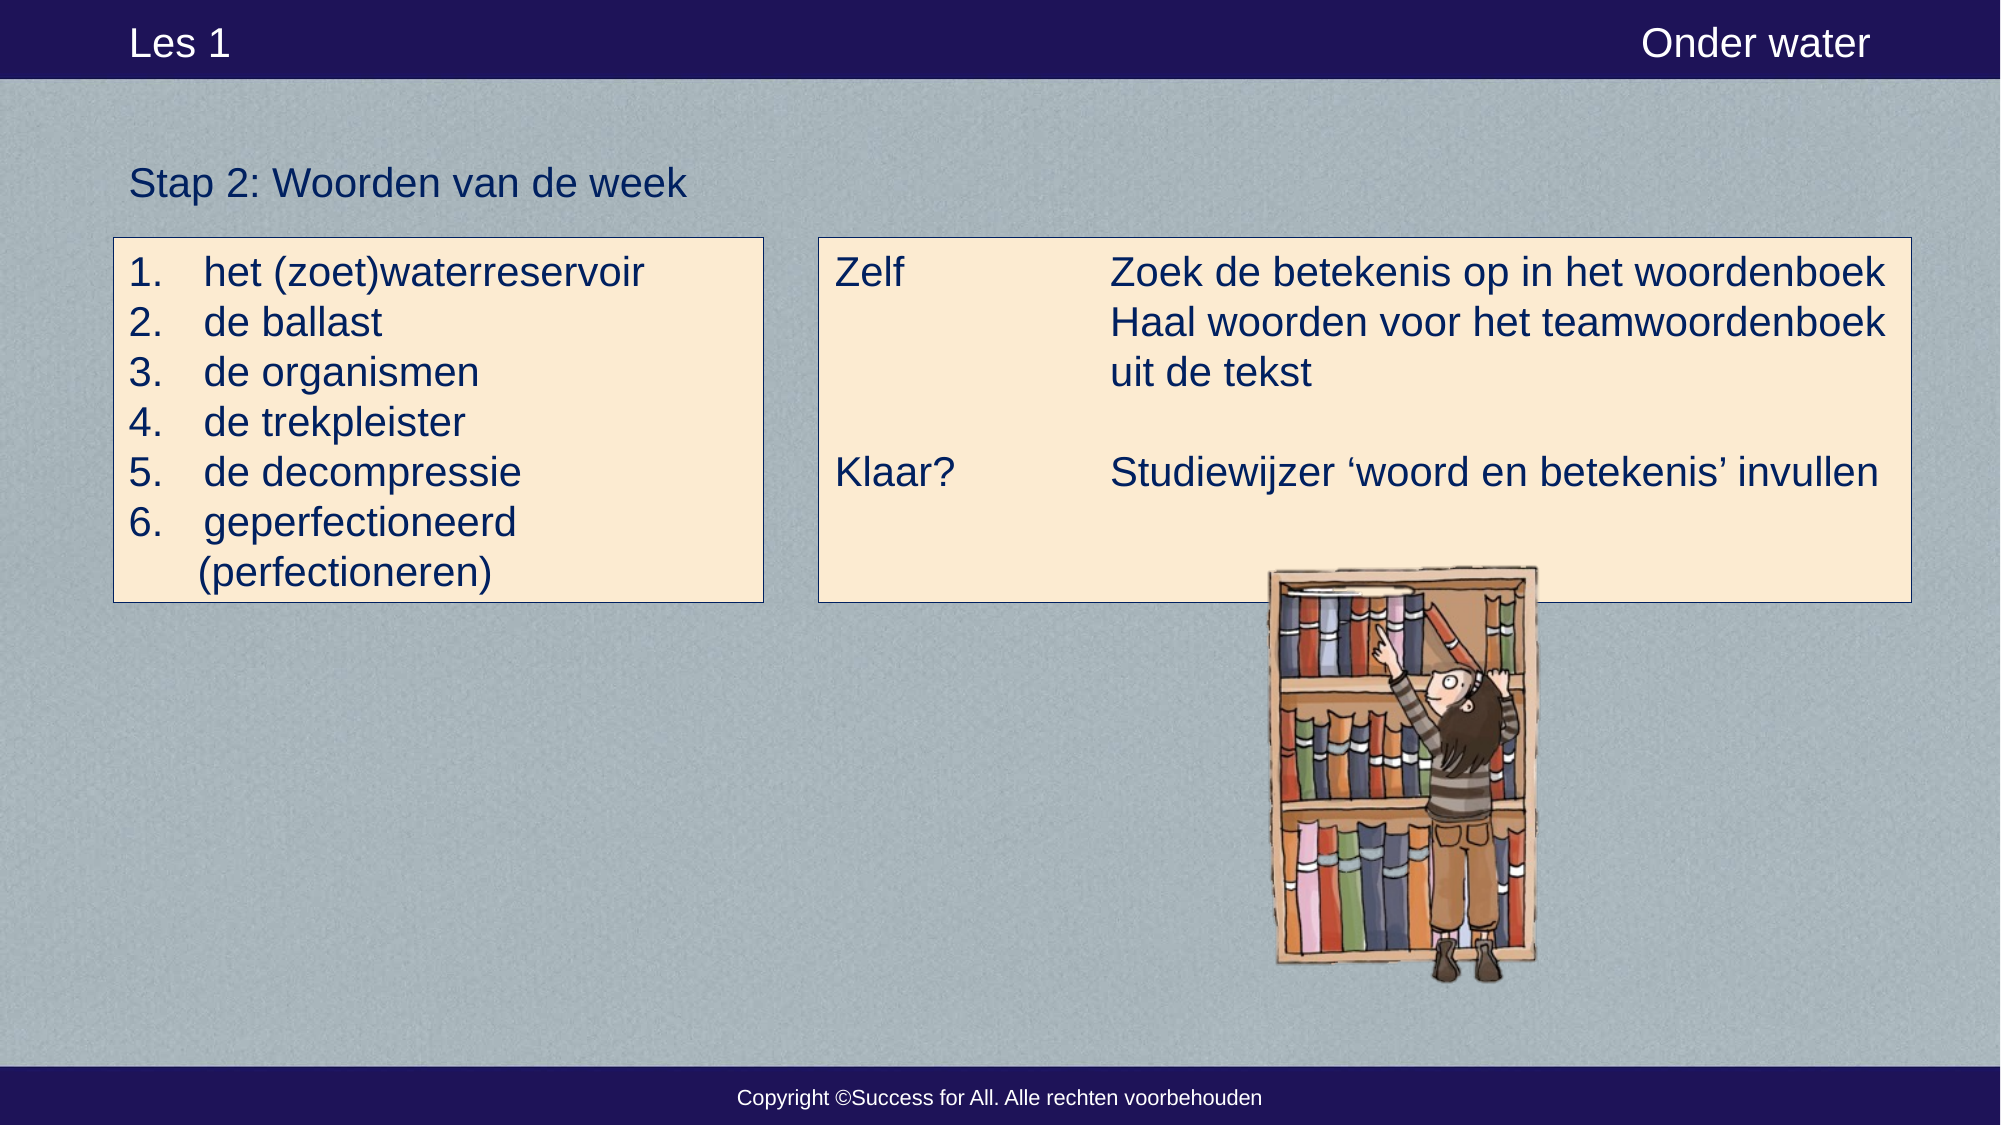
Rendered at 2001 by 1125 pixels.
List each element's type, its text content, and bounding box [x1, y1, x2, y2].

text_box Les 1 [114, 8, 354, 73]
text_box het (zoet)waterreservoir de ballast de organismen de trekpleister de decompressie geperfectioneerd (perfectioneren) [113, 237, 764, 603]
picture [0, 0, 2001, 1125]
text_box Onder water [999, 8, 1886, 73]
text_box Stap 2: Woorden van de week [113, 148, 1635, 214]
text_box Zelf Zoek de betekenis op in het woordenboek Haal woorden voor het teamwoordenboek uit de tekst Klaar? Studiewijzer ‘woord en betekenis’ invullen [818, 237, 1912, 603]
text_box Copyright ©Success for All. Alle rechten voorbehouden [0, 1076, 2000, 1125]
